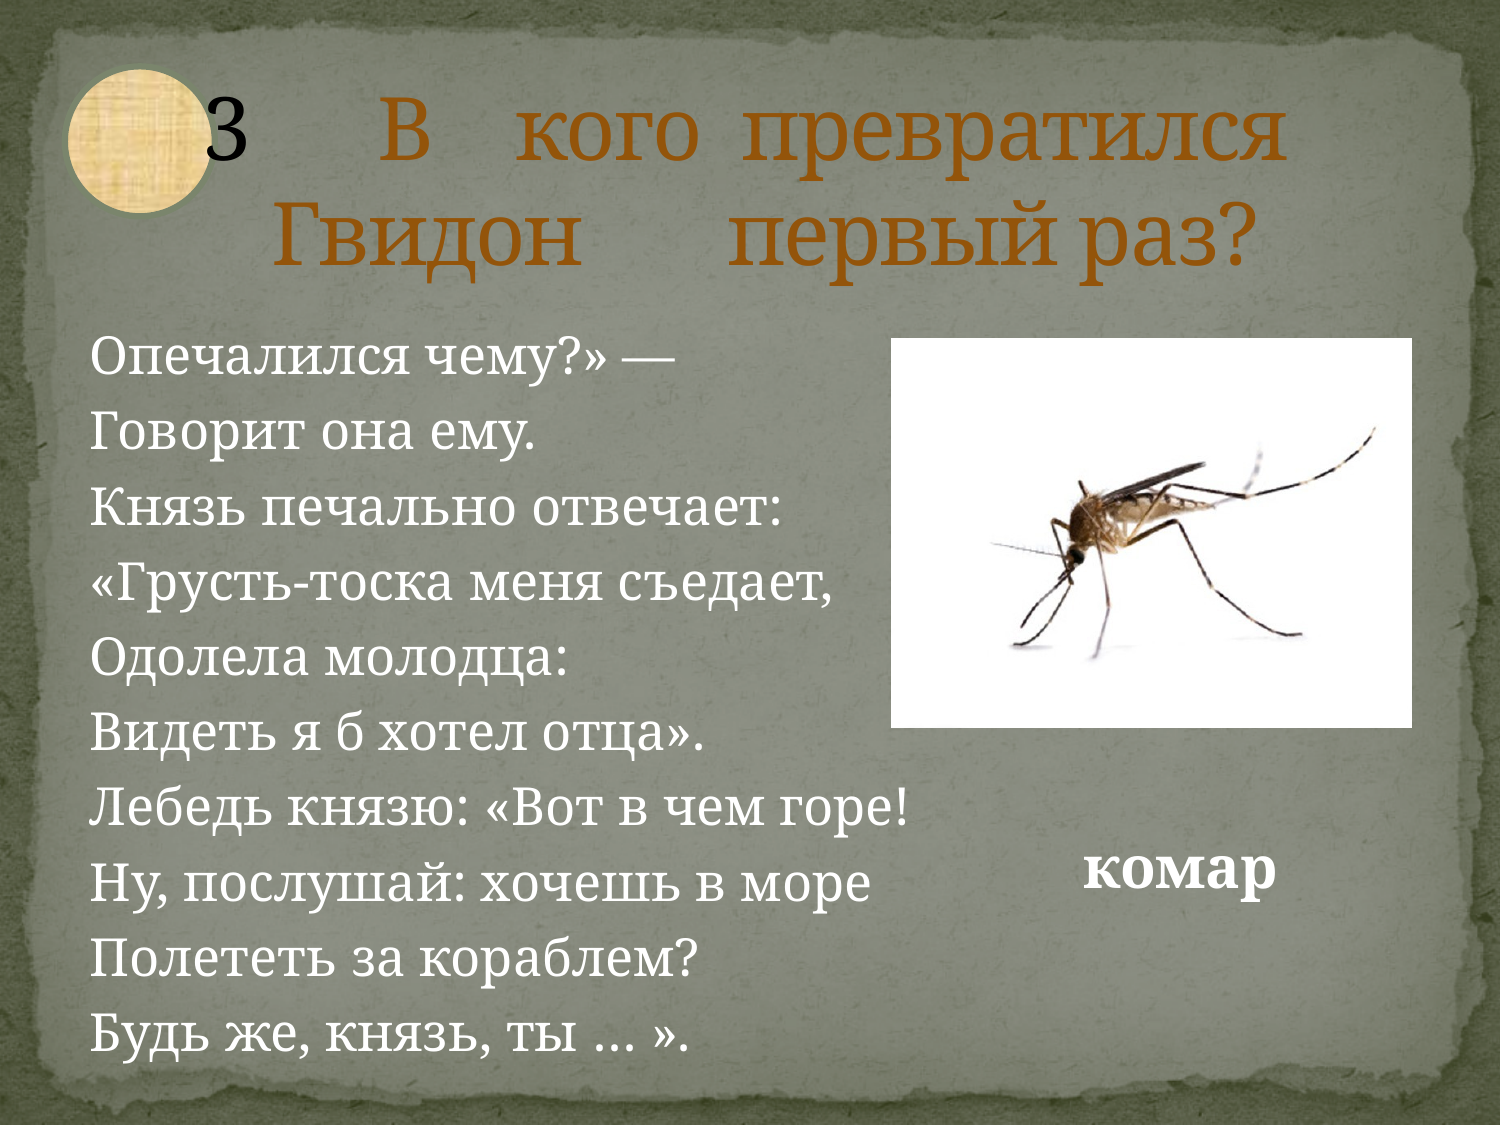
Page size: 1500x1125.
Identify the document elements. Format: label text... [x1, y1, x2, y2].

text_box комар [1068, 822, 1353, 908]
text_box [61, 74, 100, 209]
table_cell т [884, 330, 1419, 736]
list Опечалился чему?» — Говорит она ему. Князь печально отвечает: «Грусть-тоска меня съедает, Одолела молодца: Видеть я б хотел отца». Лебедь князю: «Вот в чем горе! Ну, послушай: хочешь в море Полететь за кораблем? Будь же, князь, ты … ». [75, 314, 1425, 1071]
picture [891, 338, 1412, 728]
title 3 В кого превратился Гвидон первый раз? [100, 54, 1451, 291]
